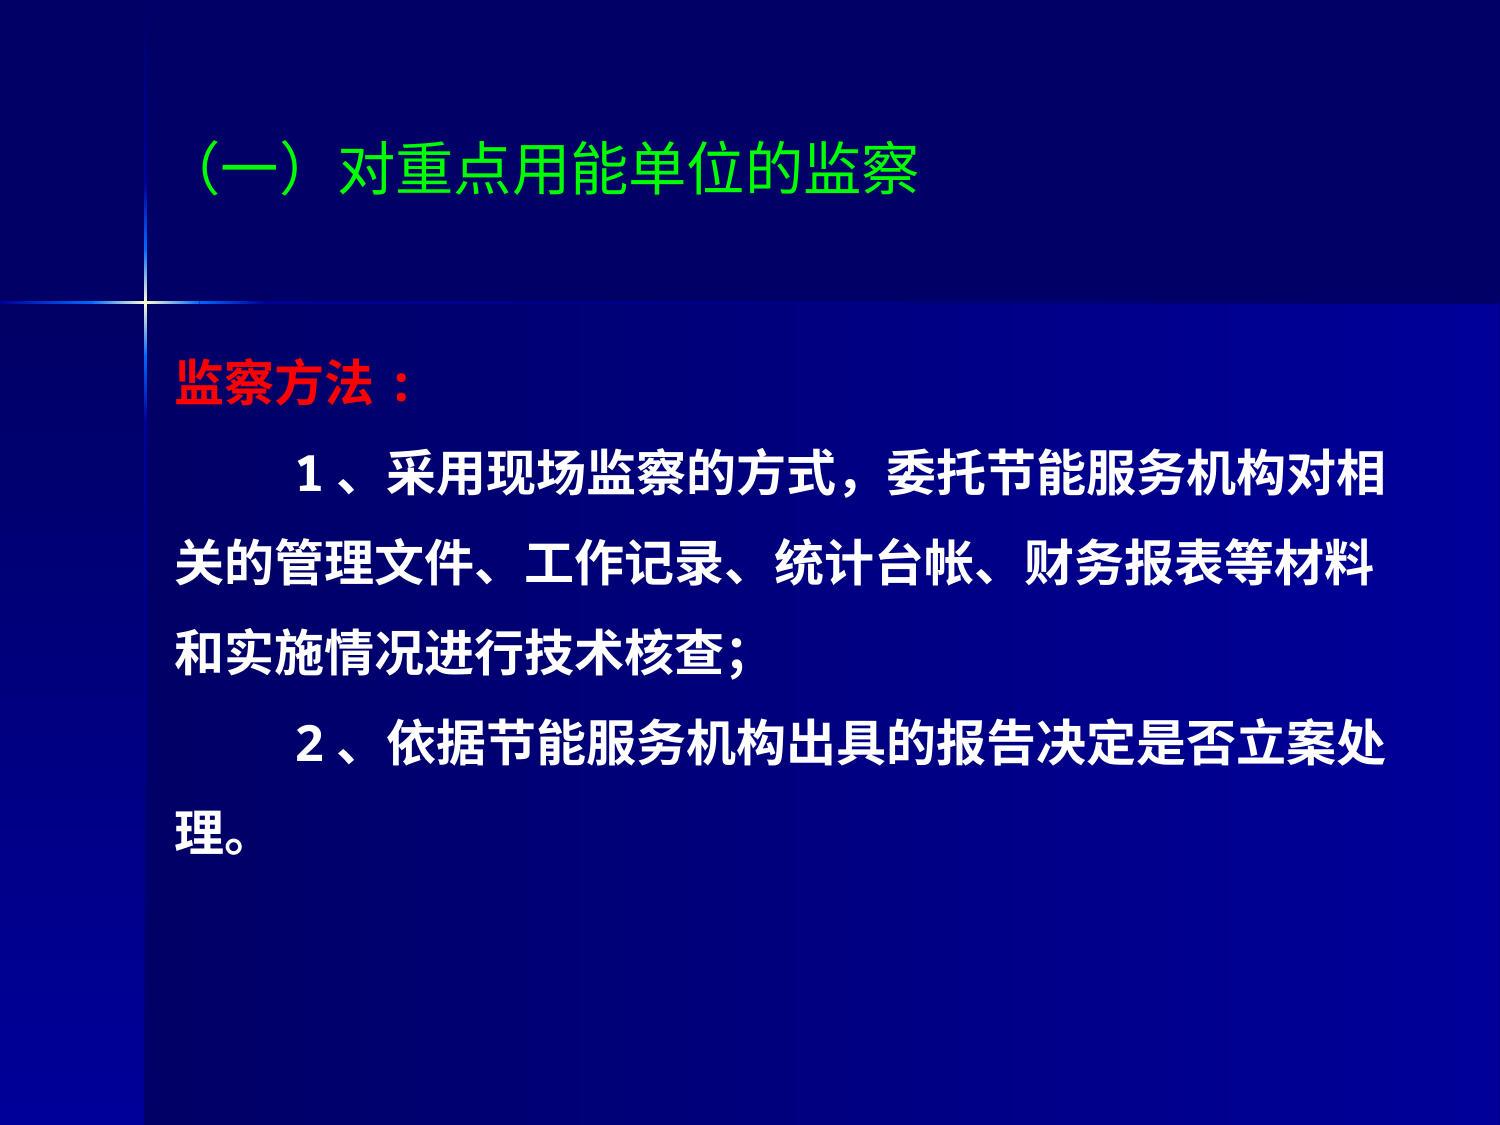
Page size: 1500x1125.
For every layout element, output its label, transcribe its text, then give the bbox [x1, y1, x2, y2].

title （一）对重点用能单位的监察 [147, 49, 1413, 286]
list 监察方法: 1、采用现场监察的方式，委托节能服务机构对相关的管理文件、工作记录、统计台帐、财务报表等材料和实施情况进行技术核查； 2、依据节能服务机构出具的报告决定是否立案处理。 [159, 314, 1413, 1001]
